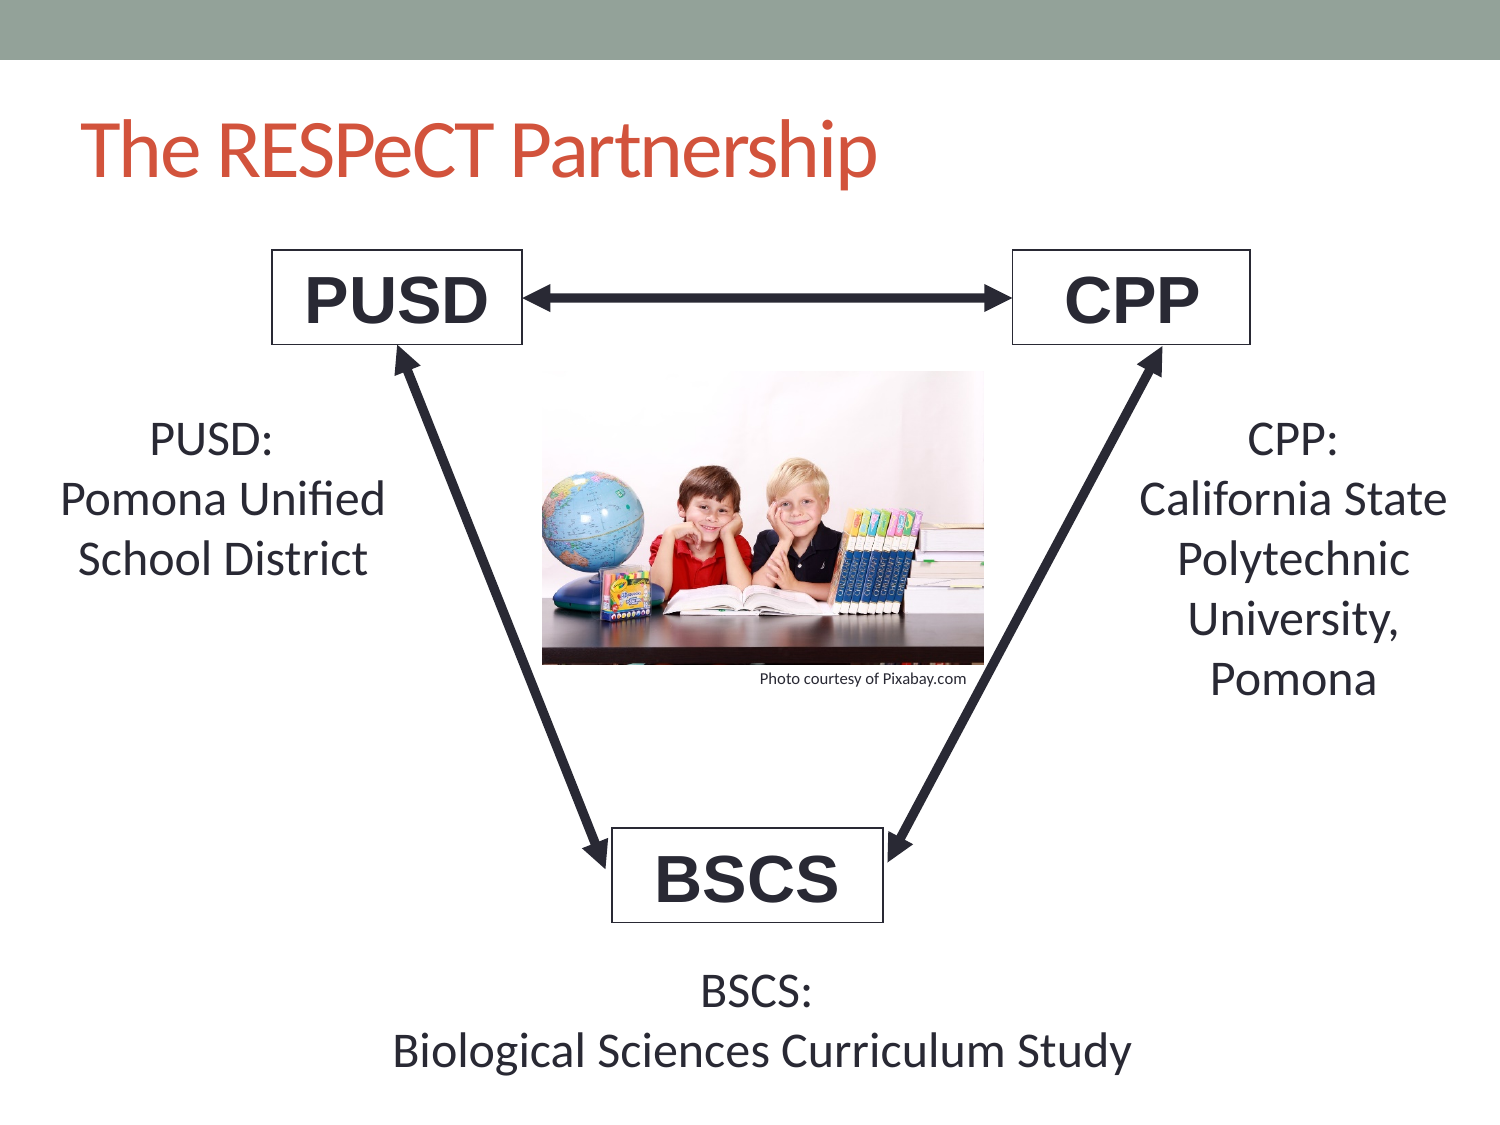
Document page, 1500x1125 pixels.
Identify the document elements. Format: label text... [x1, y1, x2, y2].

title The RESPeCT Partnership [65, 62, 1416, 225]
picture [542, 370, 984, 666]
text_box [523, 291, 1013, 305]
text_box Photo courtesy of Pixabay.com [744, 673, 982, 695]
text_box CPP [1012, 249, 1250, 345]
text_box BSCS [611, 827, 884, 923]
text_box PUSD: Pomona Unified School District [4, 398, 394, 593]
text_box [396, 345, 606, 870]
text_box [1134, 346, 1163, 398]
text_box CPP: California State Polytechnic University, Pomona [1112, 398, 1475, 713]
text_box [887, 695, 977, 863]
text_box BSCS: Biological Sciences Curriculum Study [324, 949, 1200, 1085]
text_box PUSD [272, 249, 523, 345]
